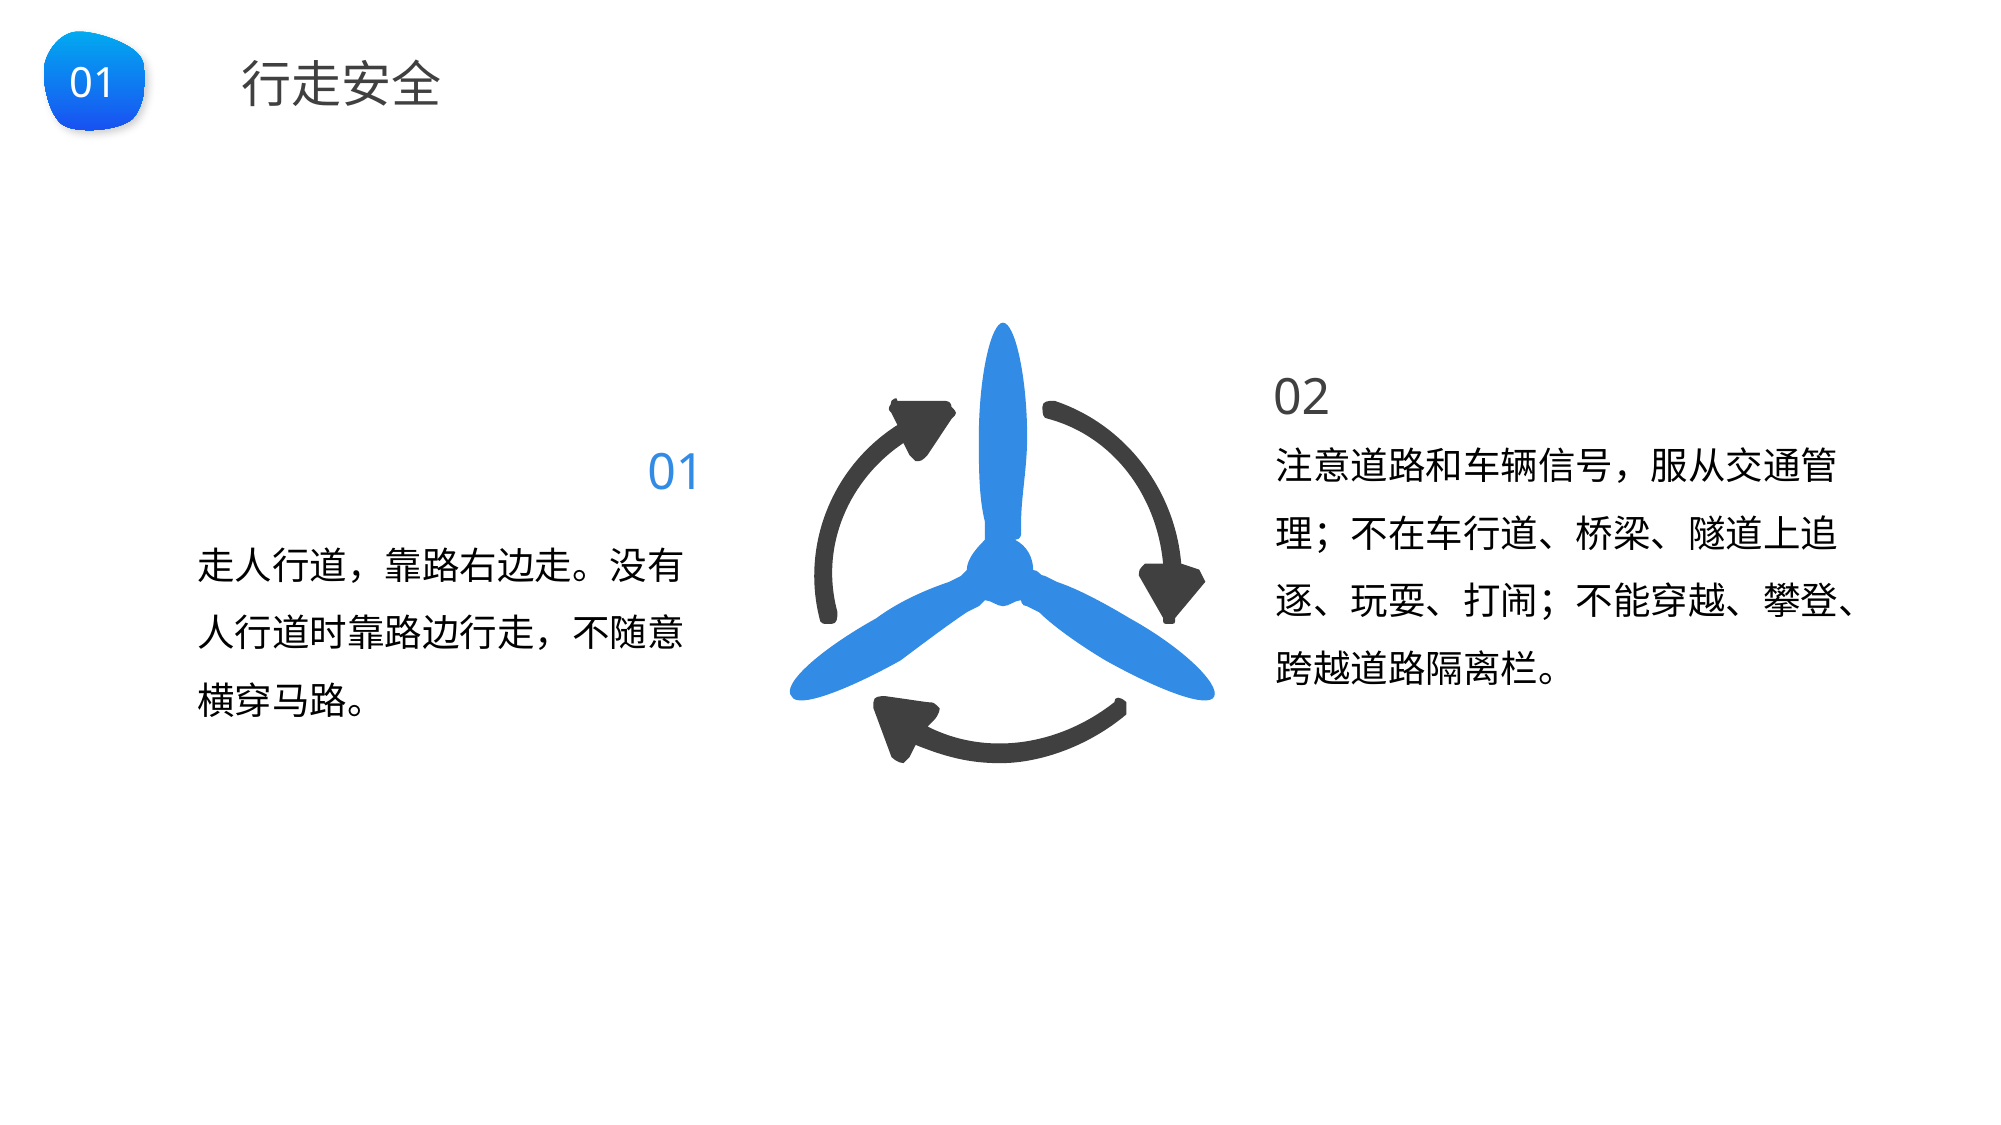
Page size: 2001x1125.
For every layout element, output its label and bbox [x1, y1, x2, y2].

text_box [41, 34, 618, 133]
text_box [182, 432, 720, 732]
text_box [779, 322, 1221, 764]
text_box [1258, 356, 1855, 769]
